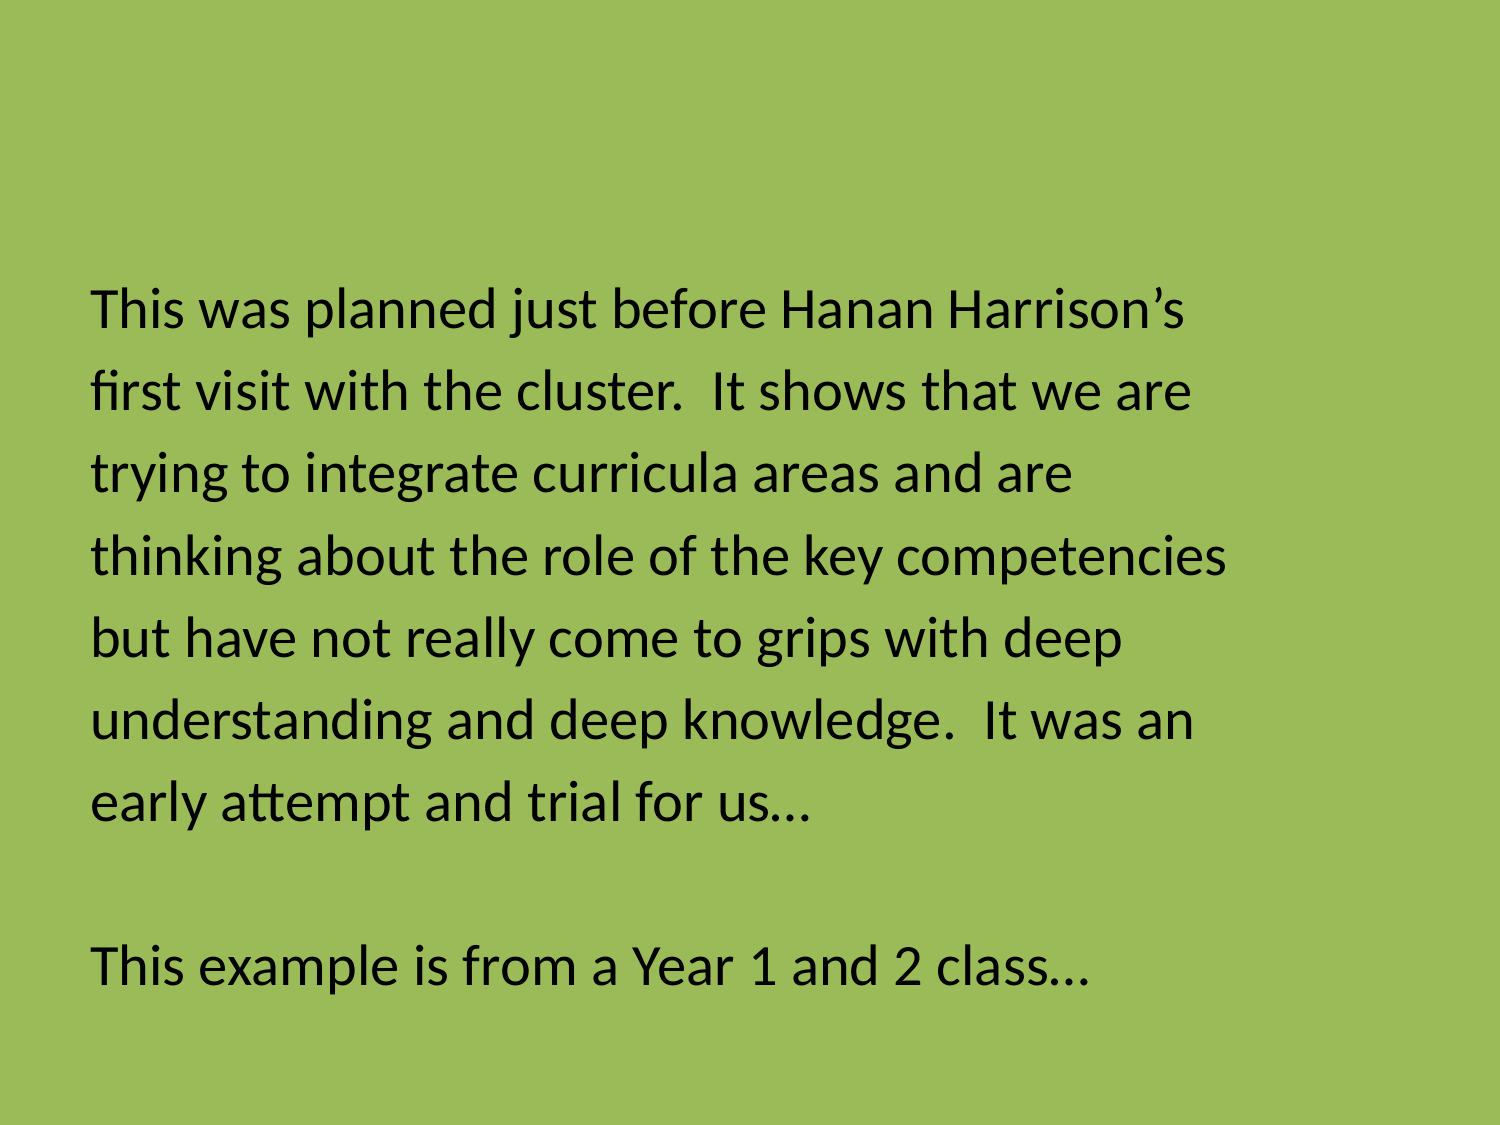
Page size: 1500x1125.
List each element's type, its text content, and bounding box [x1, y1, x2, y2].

list This was planned just before Hanan Harrison’s first visit with the cluster. It shows that we are trying to integrate curricula areas and are thinking about the role of the key competencies but have not really come to grips with deep understanding and deep knowledge. It was an early attempt and trial for us… This example is from a Year 1 and 2 class… [75, 262, 1425, 1005]
